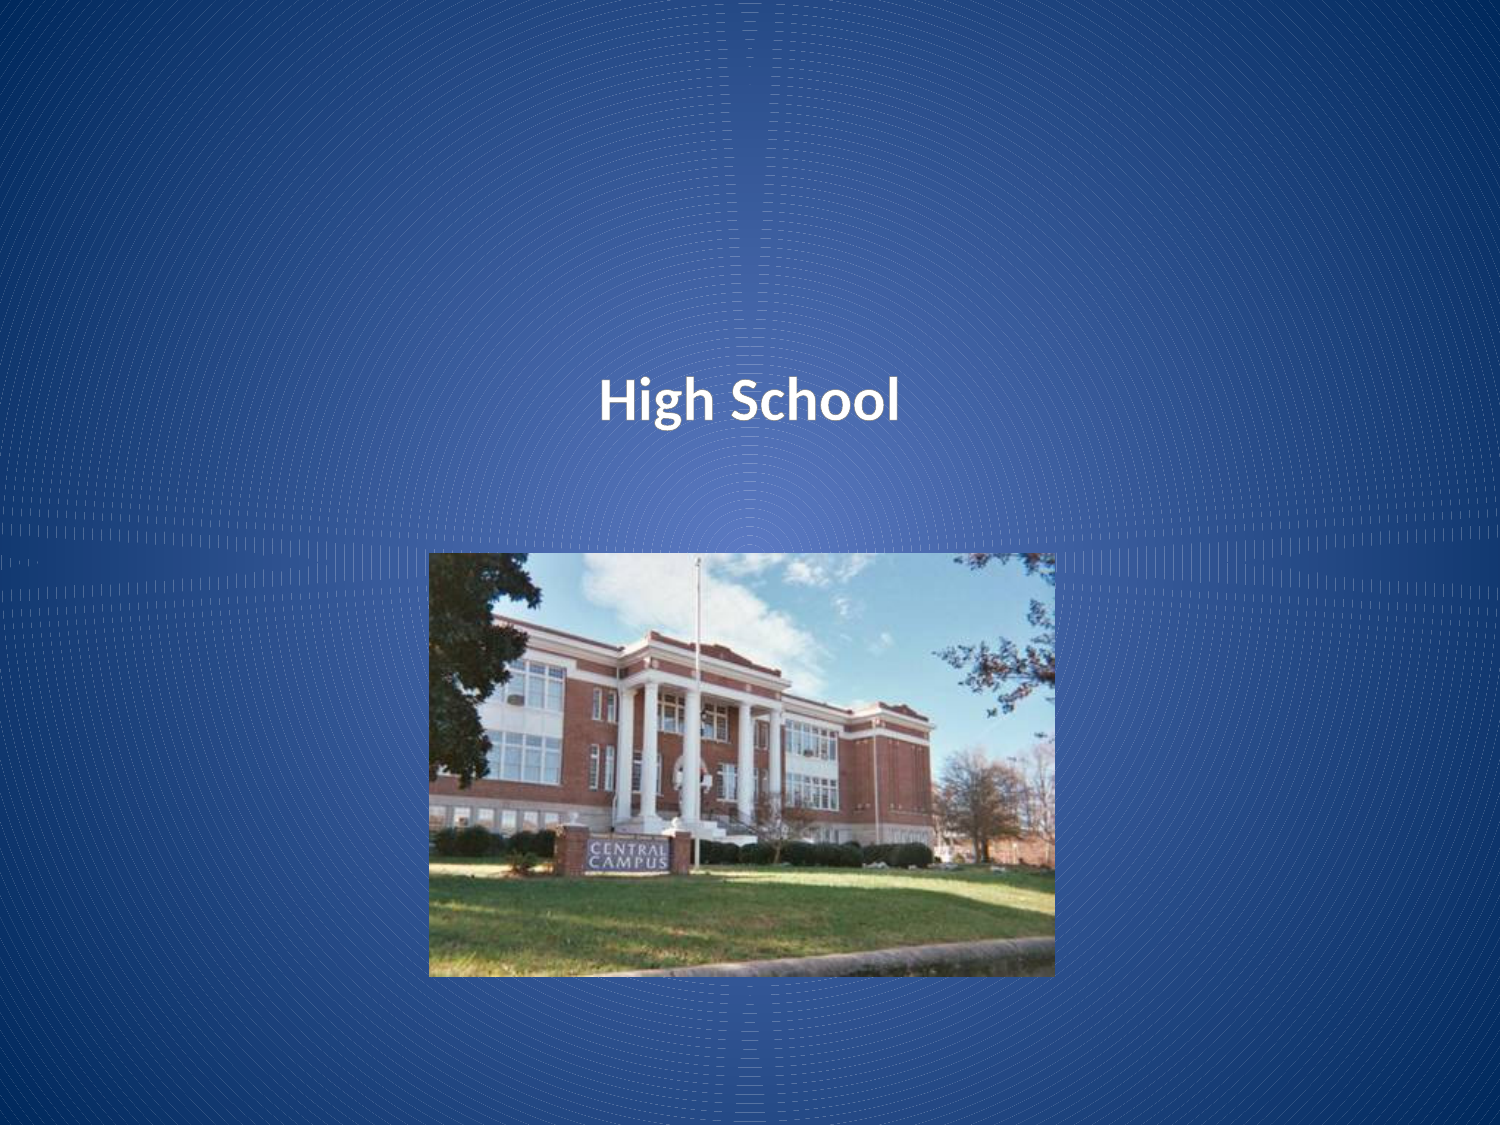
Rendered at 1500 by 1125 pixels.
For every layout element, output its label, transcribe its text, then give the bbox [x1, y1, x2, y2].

title High School [112, 349, 1388, 591]
picture [428, 552, 1055, 978]
